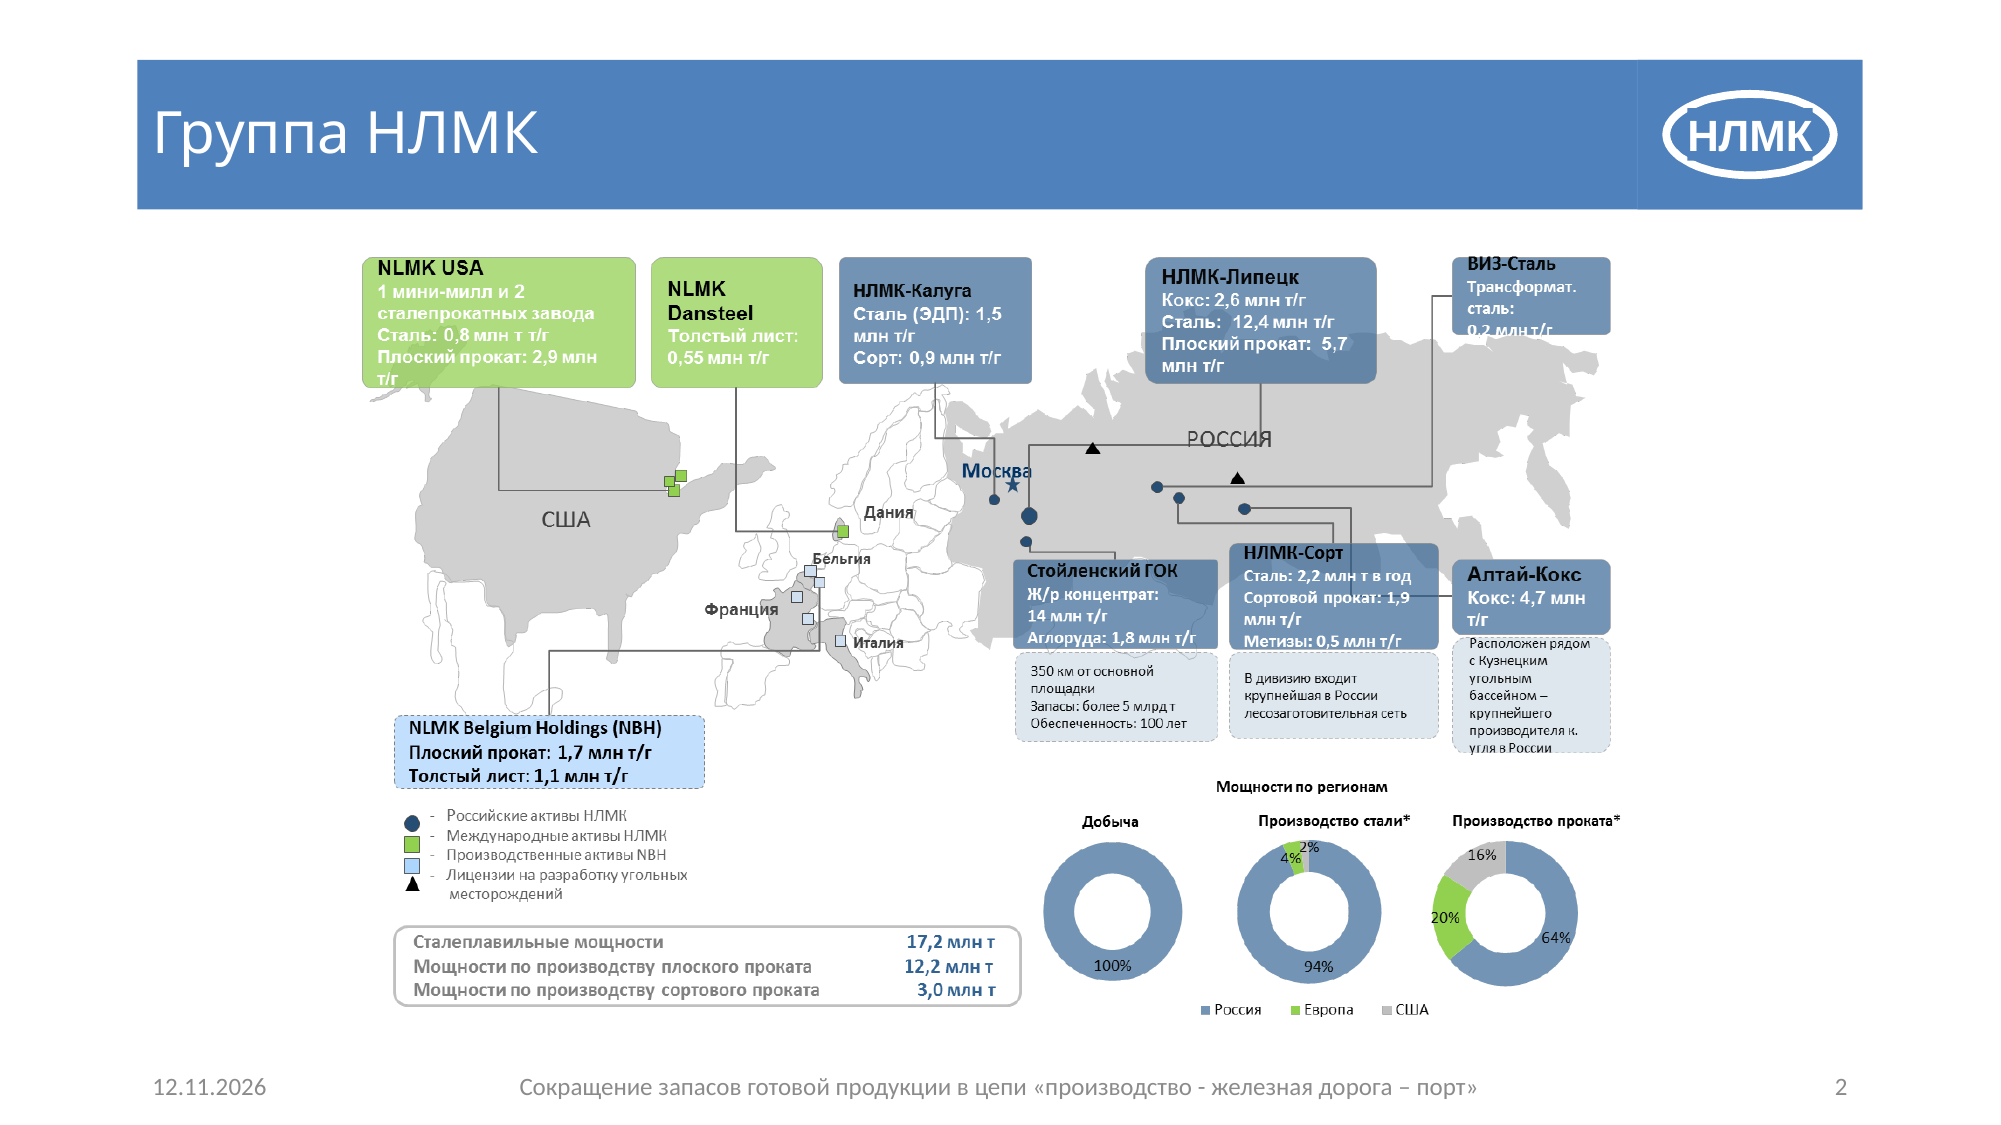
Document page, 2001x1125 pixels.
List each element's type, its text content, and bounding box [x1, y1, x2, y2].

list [362, 243, 1638, 1035]
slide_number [137, 1068, 458, 1103]
title Группа НЛМК [137, 59, 1638, 210]
slide_number 2 [1412, 1068, 1863, 1103]
footer Сокращение запасов готовой продукции в цепи «производство - железная дорога – порт» [458, 1068, 1412, 1103]
